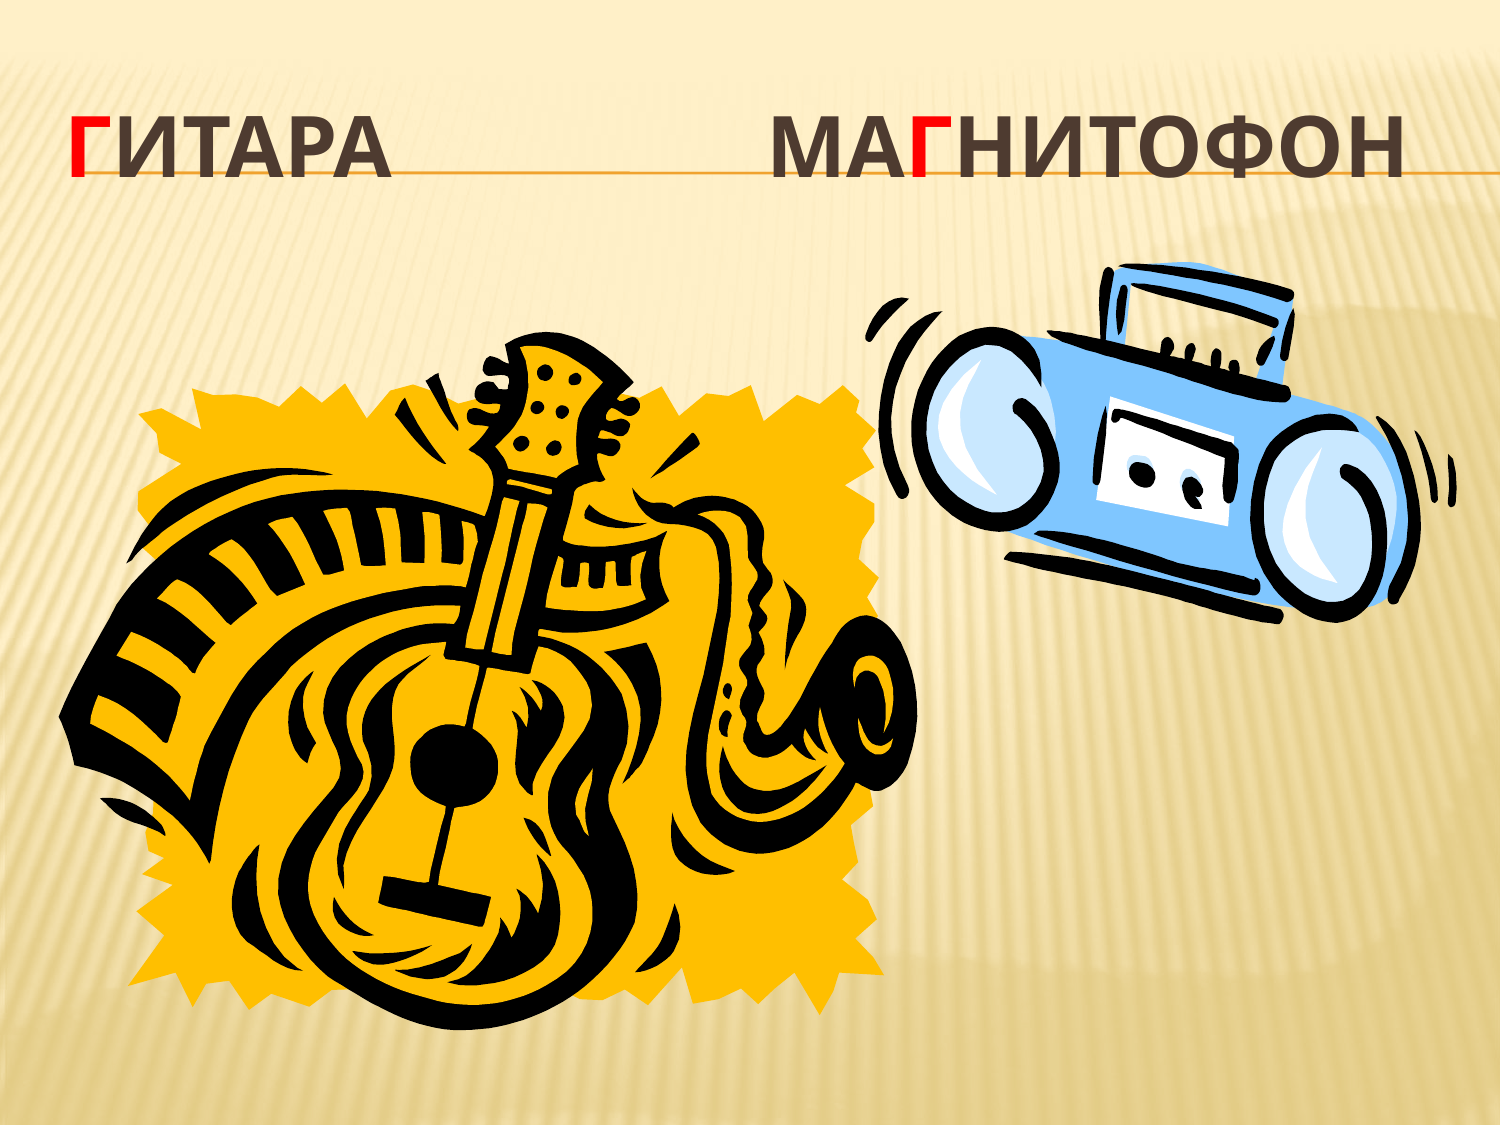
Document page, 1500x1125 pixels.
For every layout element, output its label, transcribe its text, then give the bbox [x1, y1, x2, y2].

title Гитара магнитофон [50, 75, 1475, 213]
picture [855, 257, 1459, 657]
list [58, 327, 923, 1032]
